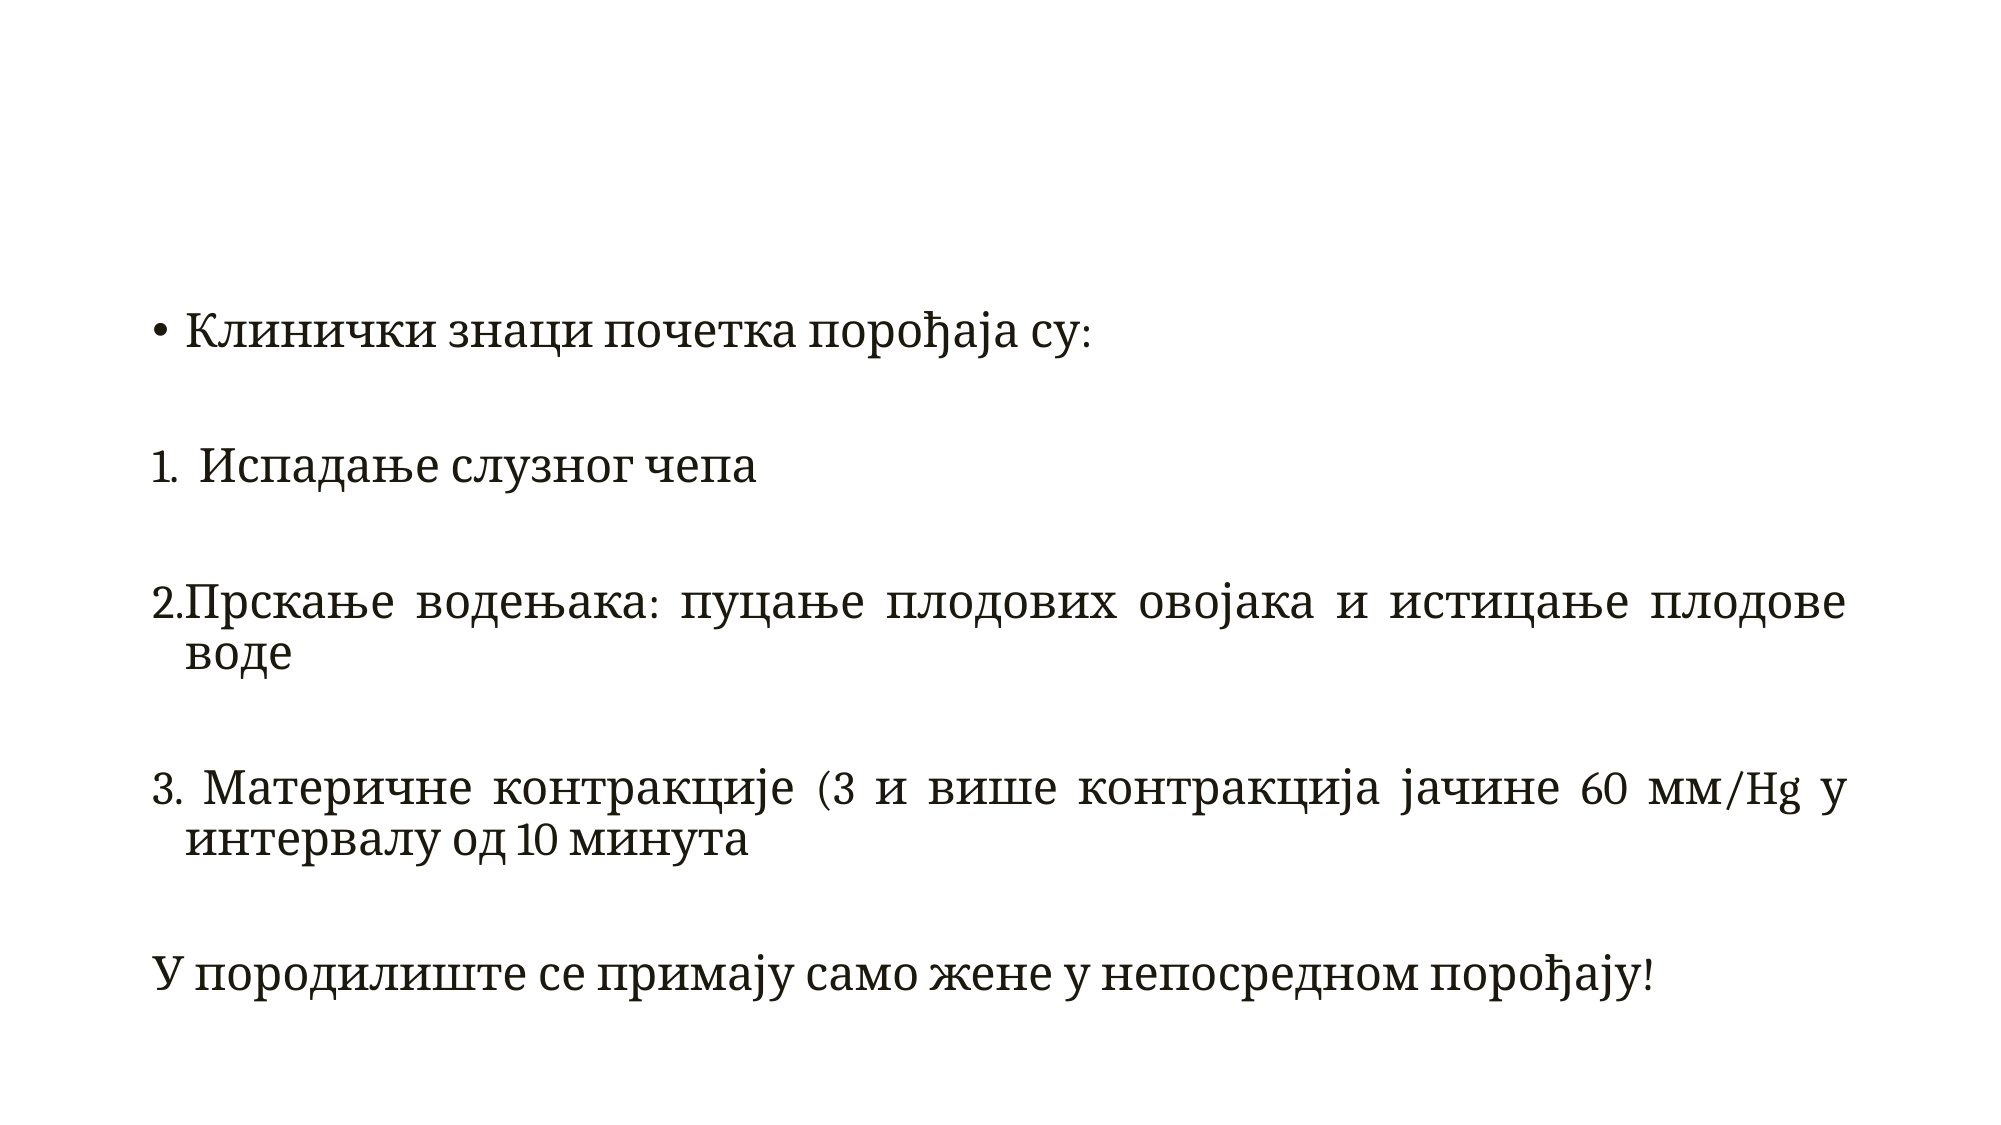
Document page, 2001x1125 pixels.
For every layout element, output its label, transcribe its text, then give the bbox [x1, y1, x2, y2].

list Клинички знаци почетка порођаја су: 1. Испадање слузног чепа 2.Прскање водењака: пуцање плодових овојака и истицање плодове воде 3. Материчне контракције (3 и више контракција јачине 60 мм/Hg у интервалу од 10 минута У породилиште се примају само жене у непосредном порођају! [137, 299, 1863, 1014]
